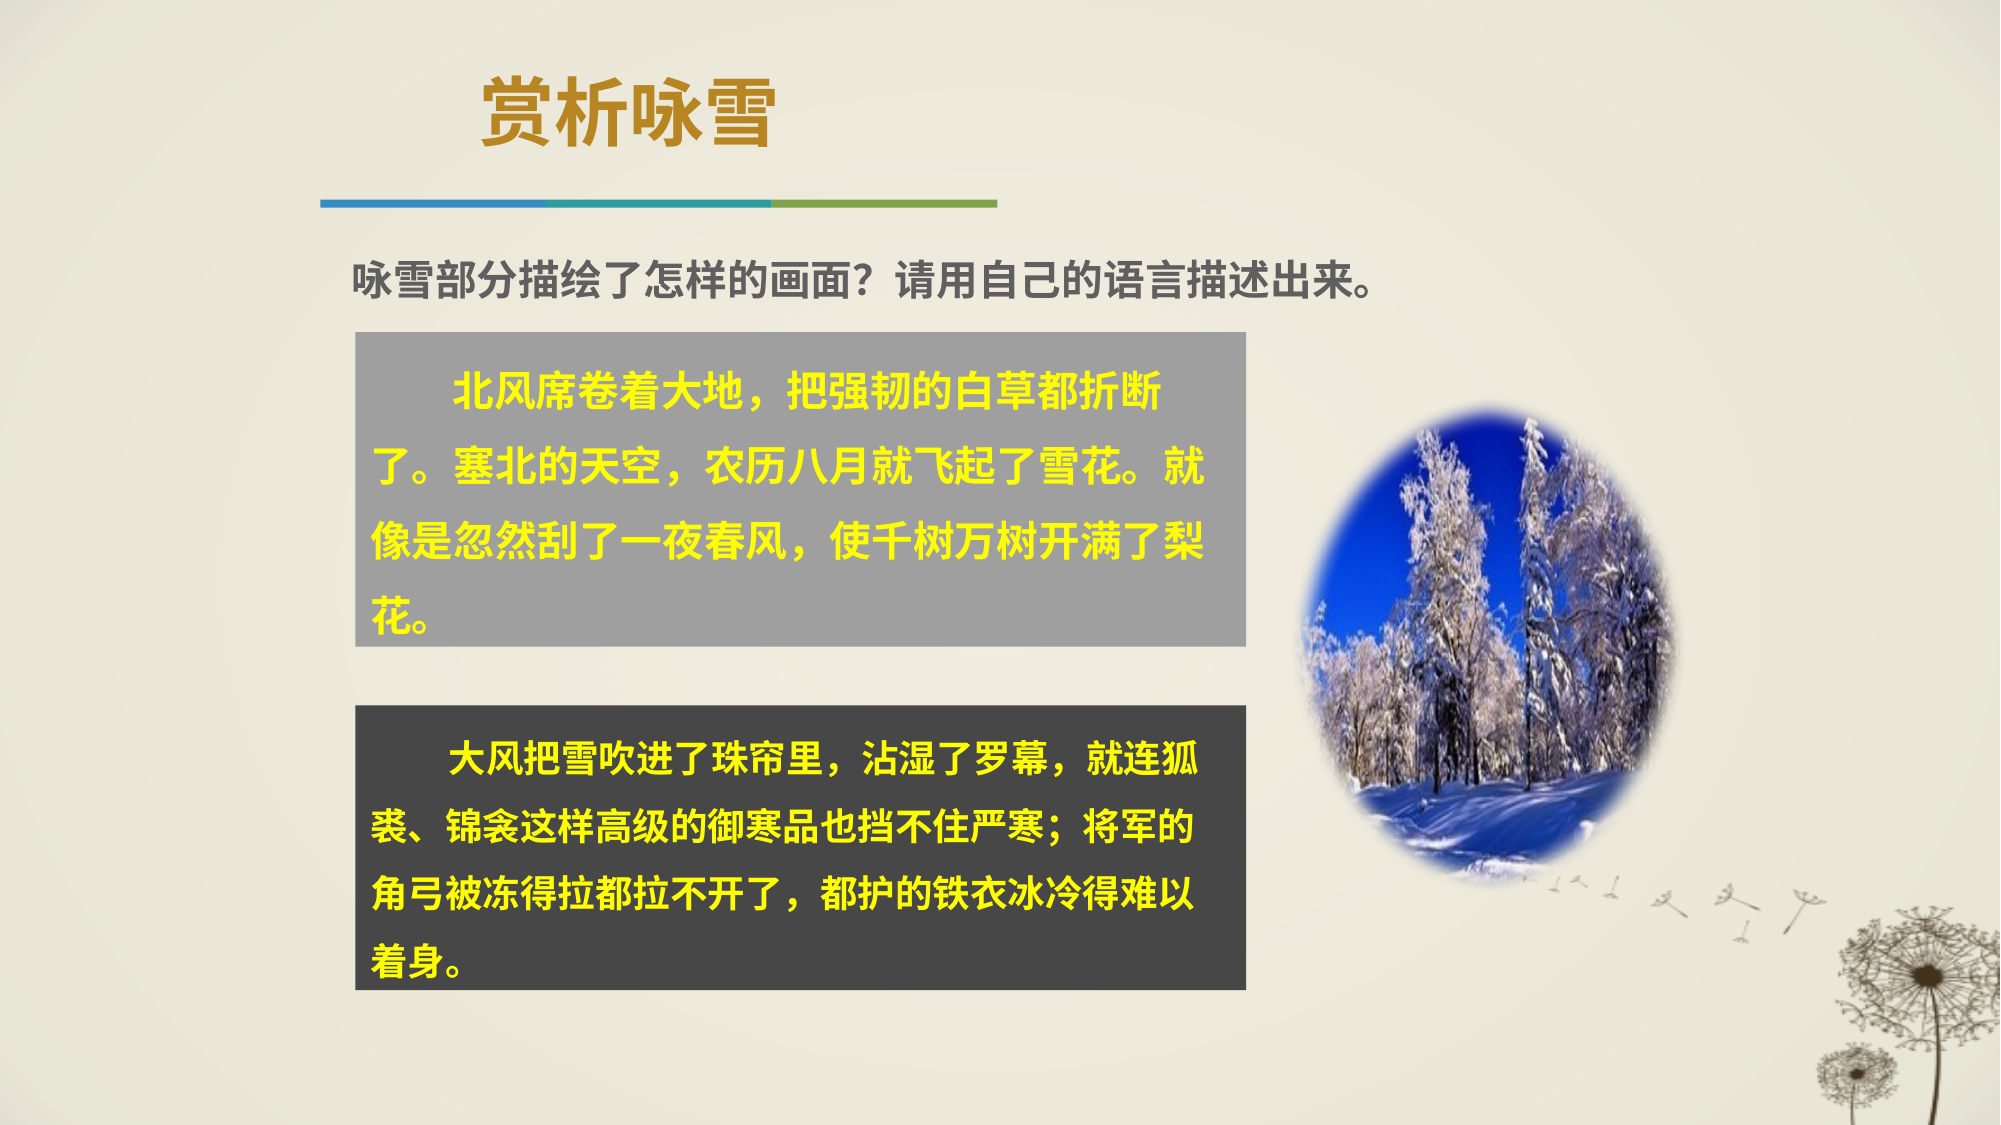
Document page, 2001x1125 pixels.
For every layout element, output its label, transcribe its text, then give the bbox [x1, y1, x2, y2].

picture [0, 0, 2000, 1125]
text_box [320, 199, 546, 208]
text_box 赏析咏雪 [465, 57, 859, 163]
text_box [546, 199, 772, 208]
text_box 大风把雪吹进了珠帘里，沾湿了罗幕，就连狐裘、锦衾这样高级的御寒品也挡不住严寒；将军的角弓被冻得拉都拉不开了，都护的铁衣冰冷得难以着身。 [355, 705, 1247, 991]
text_box 北风席卷着大地，把强韧的白草都折断了。塞北的天空，农历八月就飞起了雪花。就像是忽然刮了一夜春风，使千树万树开满了梨花。 [355, 332, 1247, 647]
text_box 咏雪部分描绘了怎样的画面？请用自己的语言描述出来。 [336, 246, 1713, 312]
text_box [772, 199, 998, 208]
